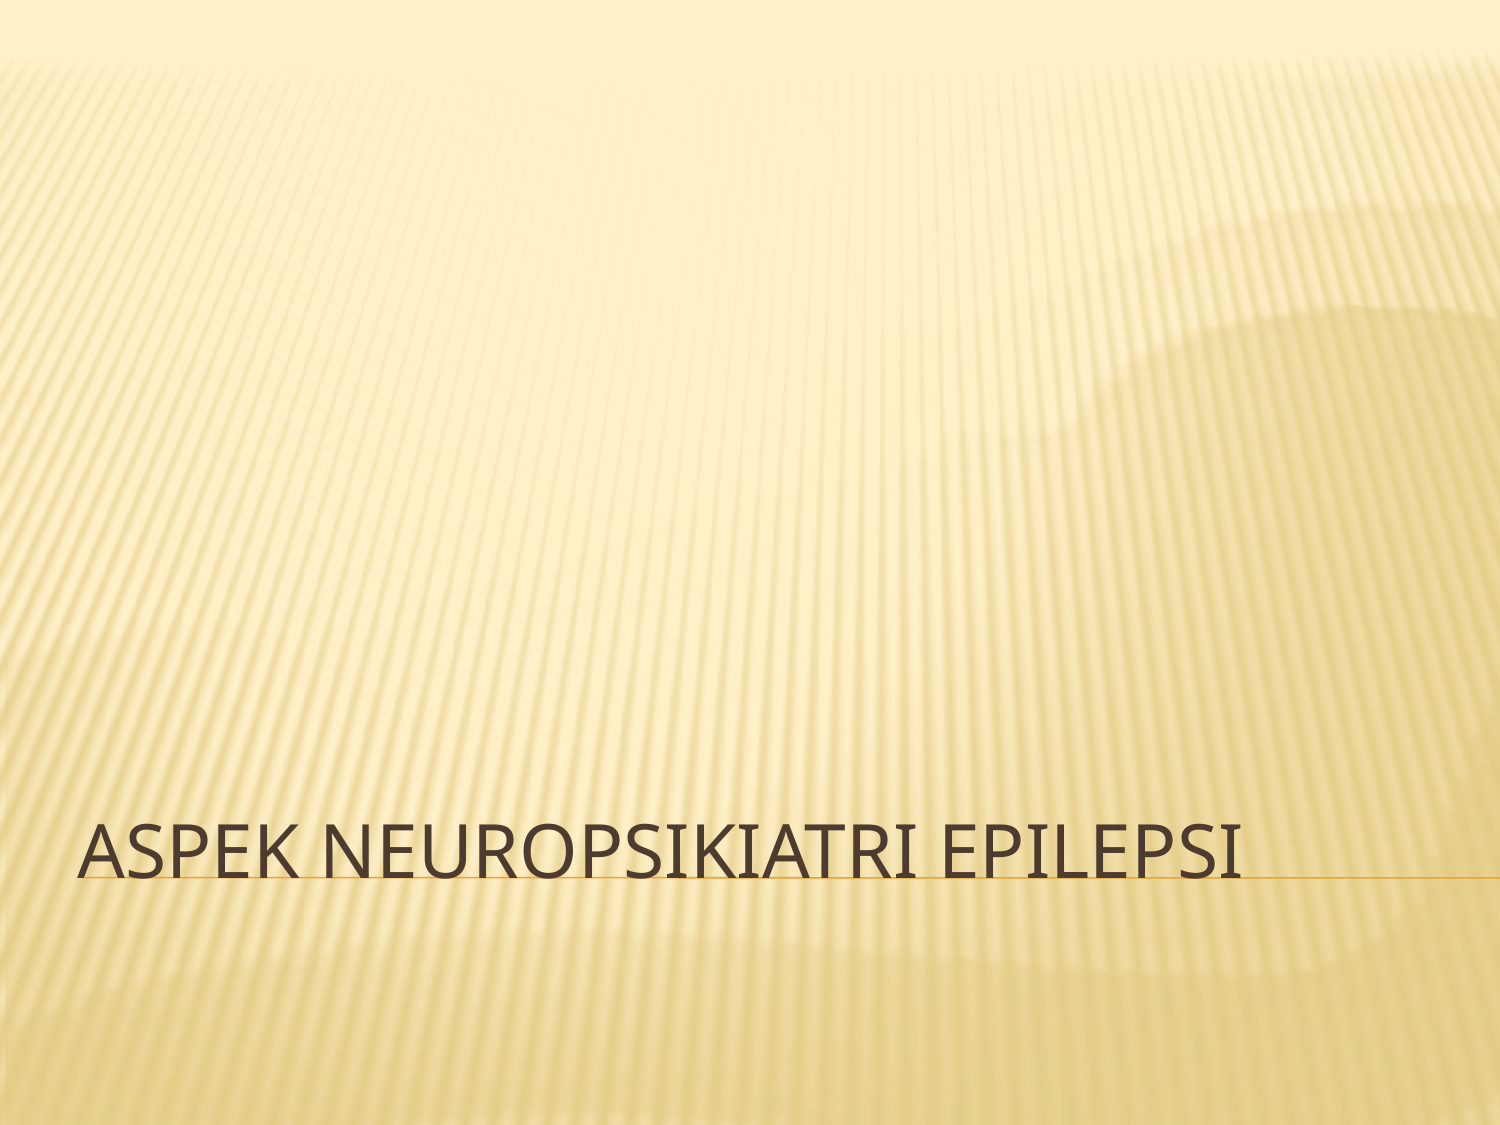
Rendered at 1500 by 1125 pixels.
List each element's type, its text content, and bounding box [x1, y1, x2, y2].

title ASPEK NEUROPSIKIATRI EPILEPSI [62, 796, 1450, 997]
